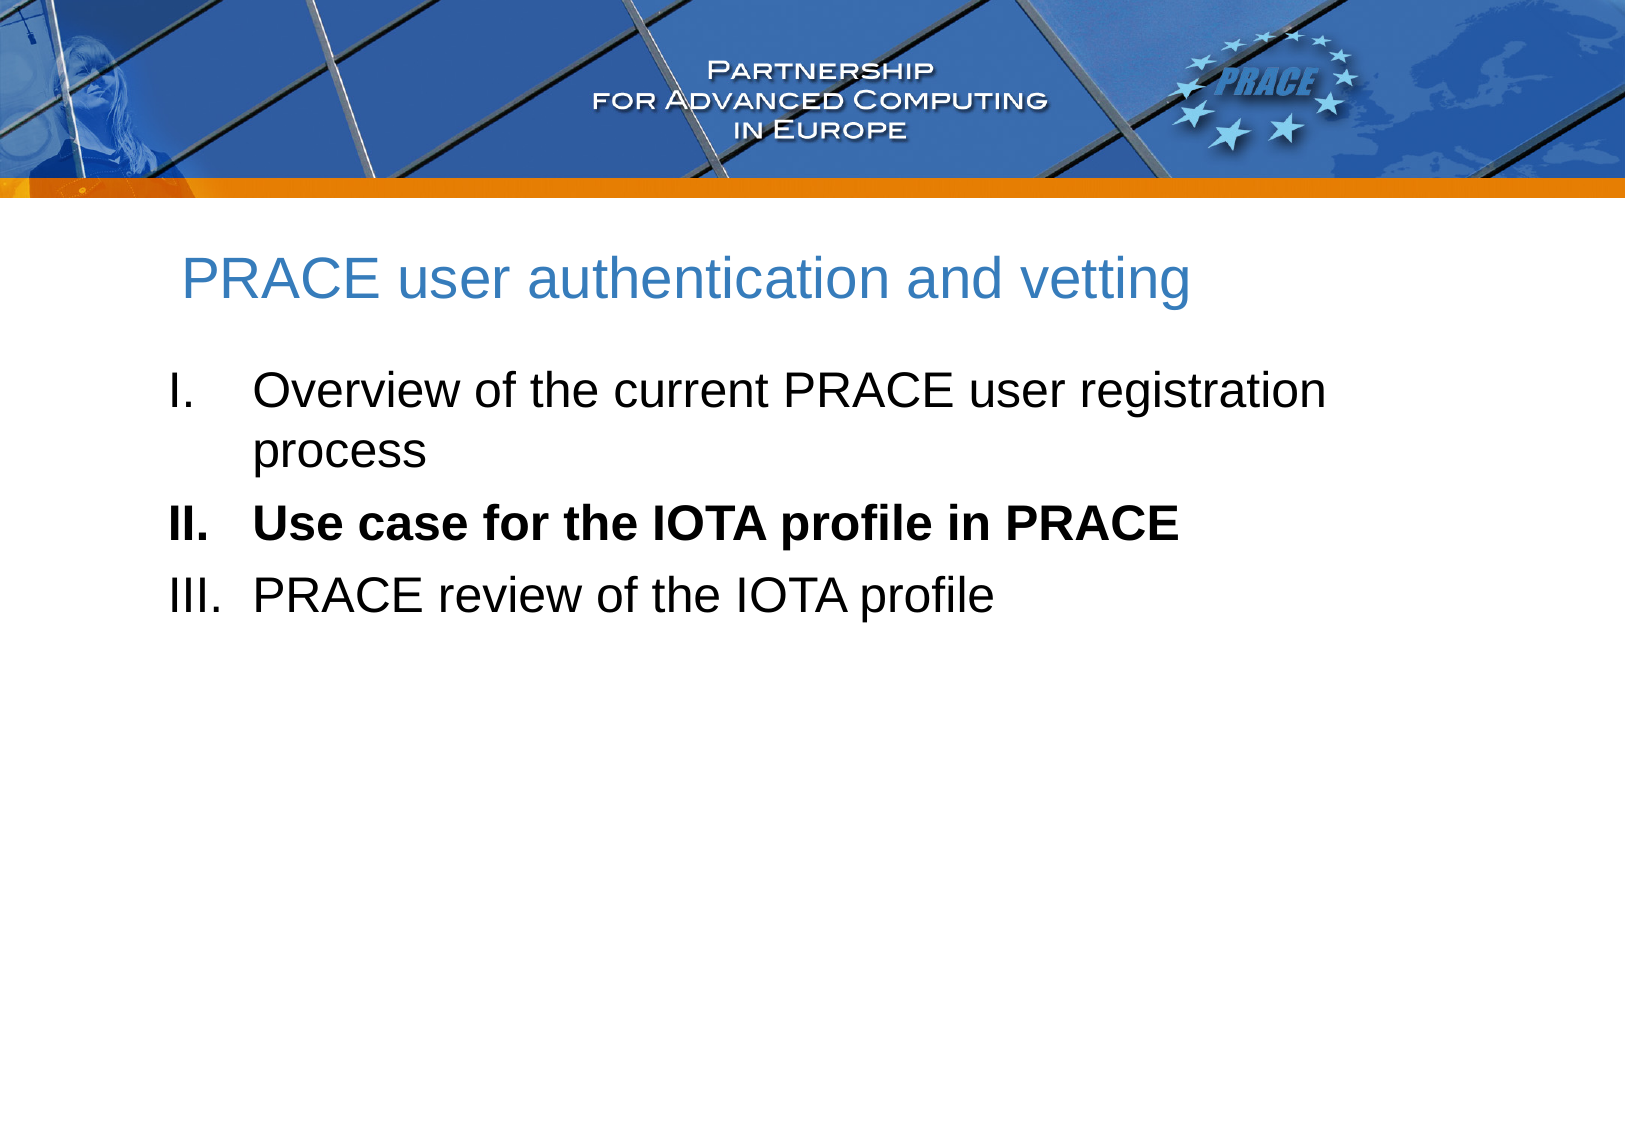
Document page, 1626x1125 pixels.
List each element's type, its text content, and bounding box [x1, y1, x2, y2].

title PRACE user authentication and vetting [149, 212, 1626, 340]
list Overview of the current PRACE user registration process Use case for the IOTA profile in PRACE PRACE review of the IOTA profile [152, 349, 1450, 1071]
picture [0, 0, 1625, 198]
